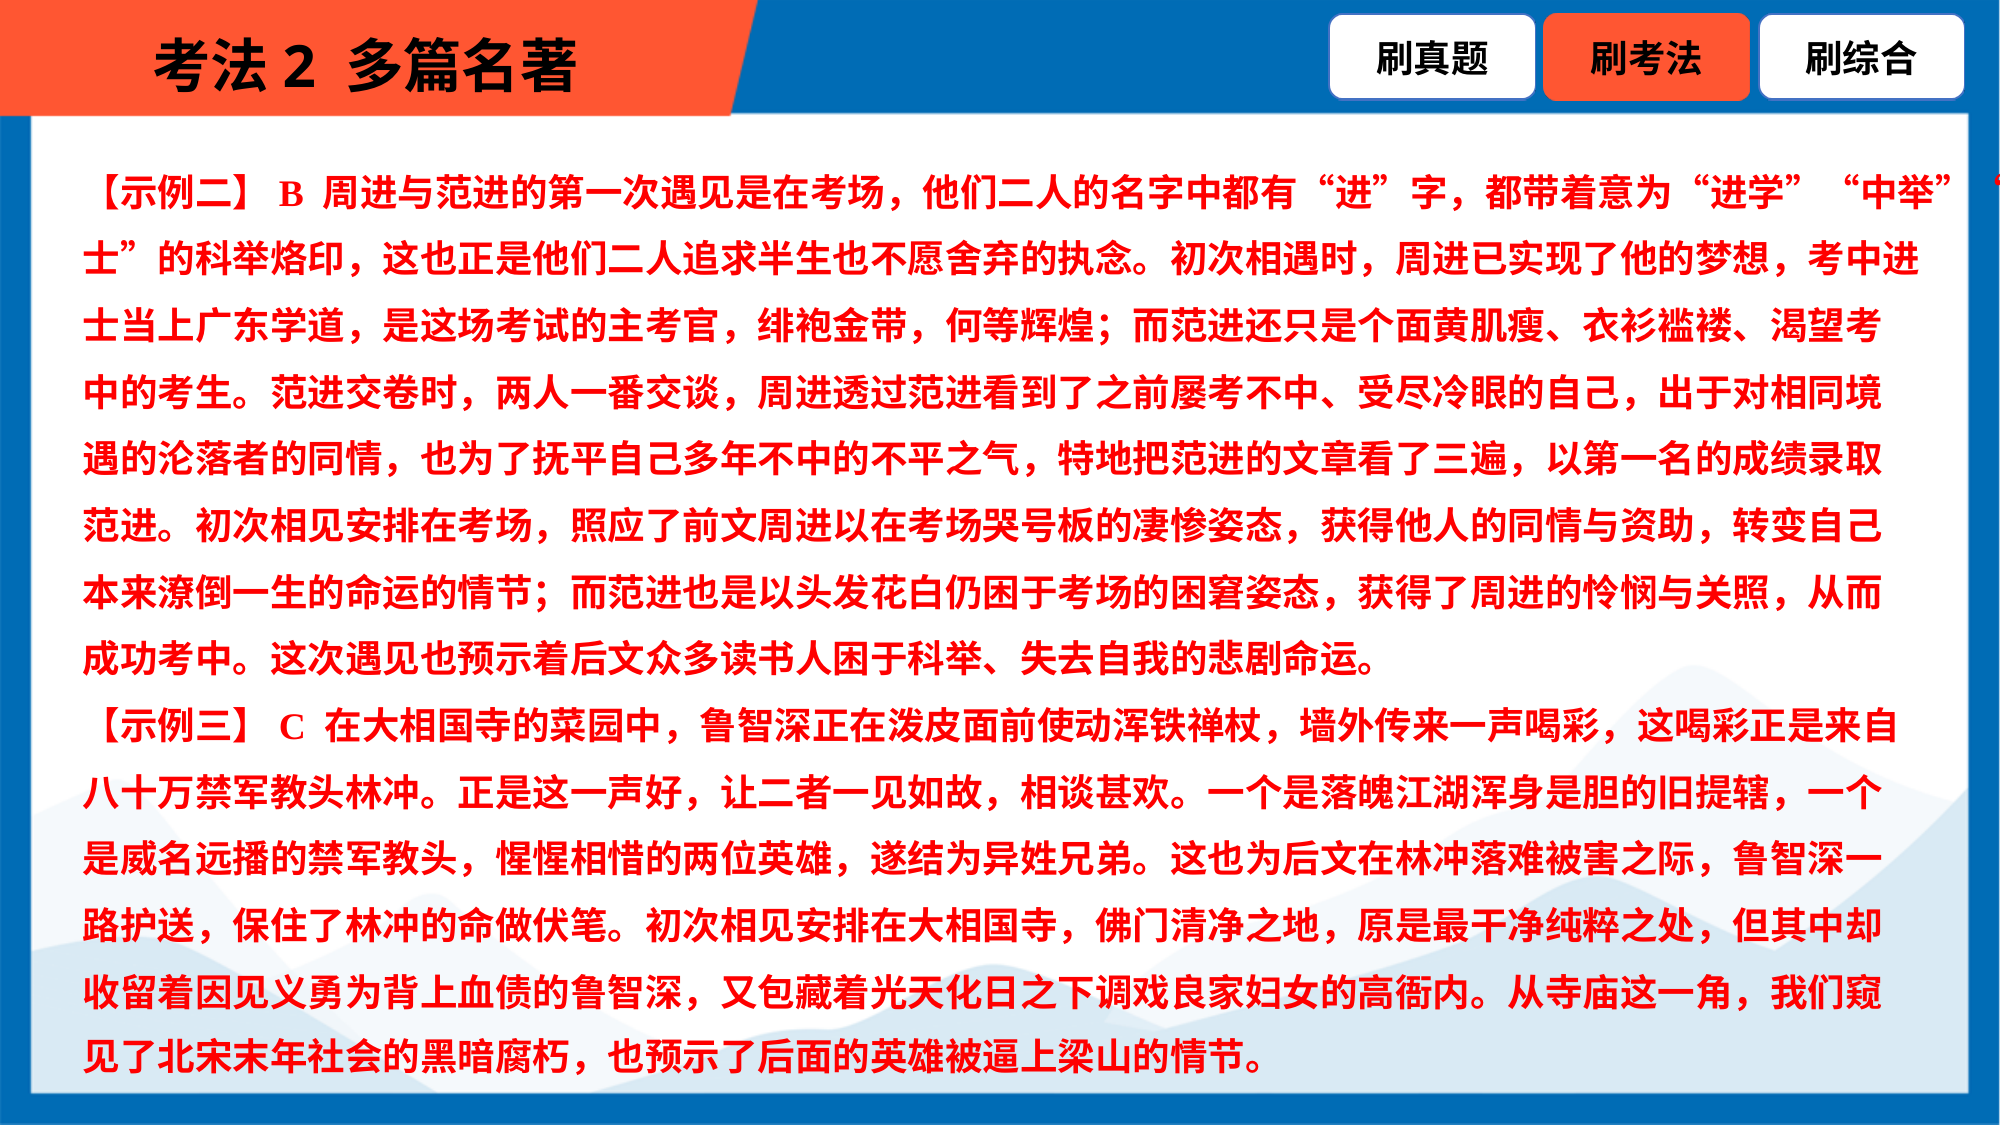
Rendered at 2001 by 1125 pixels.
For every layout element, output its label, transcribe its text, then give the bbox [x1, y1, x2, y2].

picture [0, 0, 2000, 1125]
text_box 【示例二】B 周进与范进的第一次遇见是在考场，他们二人的名字中都有“进”字，都带着意为“进学”“中举”“进 士”的科举烙印，这也正是他们二人追求半生也不愿舍弃的执念。初次相遇时，周进已实现了他的梦想，考中进 士当上广东学道，是这场考试的主考官，绯袍金带，何等辉煌；而范进还只是个面黄肌瘦、衣衫褴褛、渴望考 中的考生。范进交卷时，两人一番交谈，周进透过范进看到了之前屡考不中、受尽冷眼的自己，出于对相同境 遇的沦落者的同情，也为了抚平自己多年不中的不平之气，特地把范进的文章看了三遍，以第一名的成绩录取 范进。初次相见安排在考场，照应了前文周进以在考场哭号板的凄惨姿态，获得他人的同情与资助，转变自己 本来潦倒一生的命运的情节；而范进也是以头发花白仍困于考场的困窘姿态，获得了周进的怜悯与关照，从而 成功考中。这次遇见也预示着后文众多读书人困于科举、失去自我的悲剧命运。 【示例三】C 在大相国寺的菜园中，鲁智深正在泼皮面前使动浑铁禅杖，墙外传来一声喝彩，这喝彩正是来自 八十万禁军教头林冲。正是这一声好，让二者一见如故，相谈甚欢。一个是落魄江湖浑身是胆的旧提辖，一个 是威名远播的禁军教头，惺惺相惜的两位英雄，遂结为异姓兄弟。这也为后文在林冲落难被害之际，鲁智深一 路护送，保住了林冲的命做伏笔。初次相见安排在大相国寺，佛门清净之地，原是最干净纯粹之处，但其中却 收留着因见义勇为背上血债的鲁智深，又包藏着光天化日之下调戏良家妇女的高衙内。从寺庙这一角，我们窥 见了北宋末年社会的黑暗腐朽，也预示了后面的英雄被逼上梁山的情节。 [82, 146, 1917, 1072]
